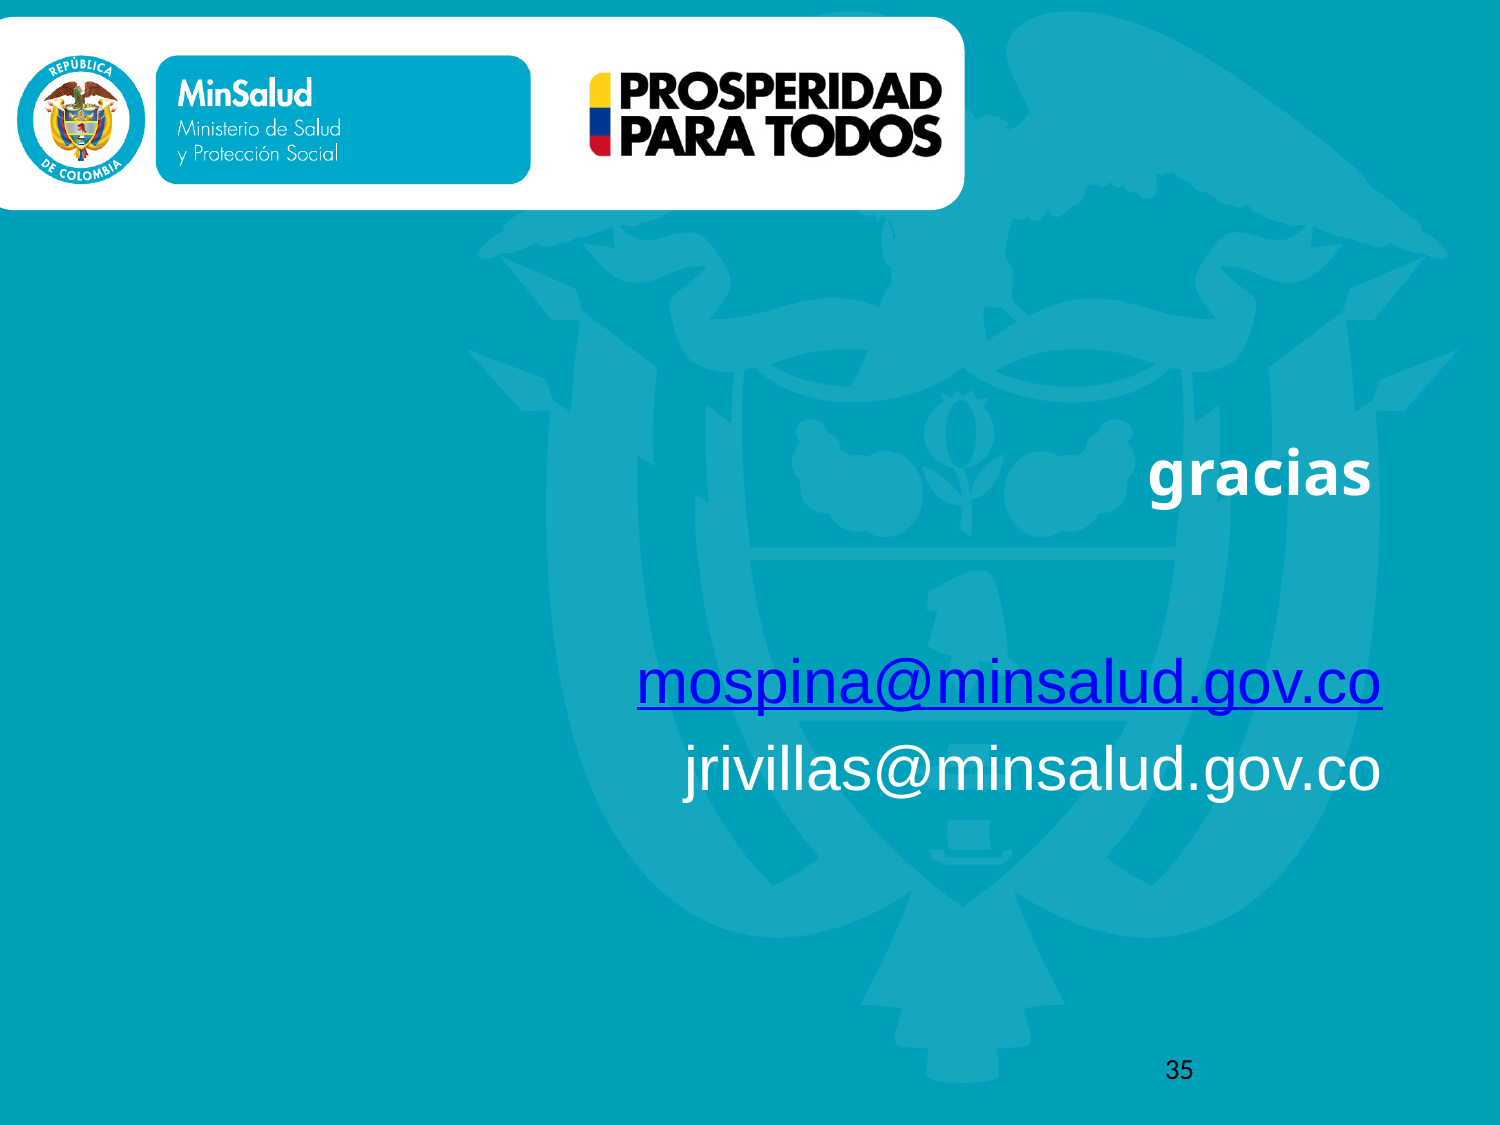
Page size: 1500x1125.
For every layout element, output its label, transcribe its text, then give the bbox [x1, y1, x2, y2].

slide_number 35 [1149, 1042, 1500, 1103]
subtitle mospina@minsalud.gov.co jrivillas@minsalud.gov.co [348, 633, 1399, 819]
picture [584, 66, 951, 161]
picture [11, 30, 539, 205]
picture [466, 7, 1459, 1083]
title gracias [112, 349, 1388, 591]
